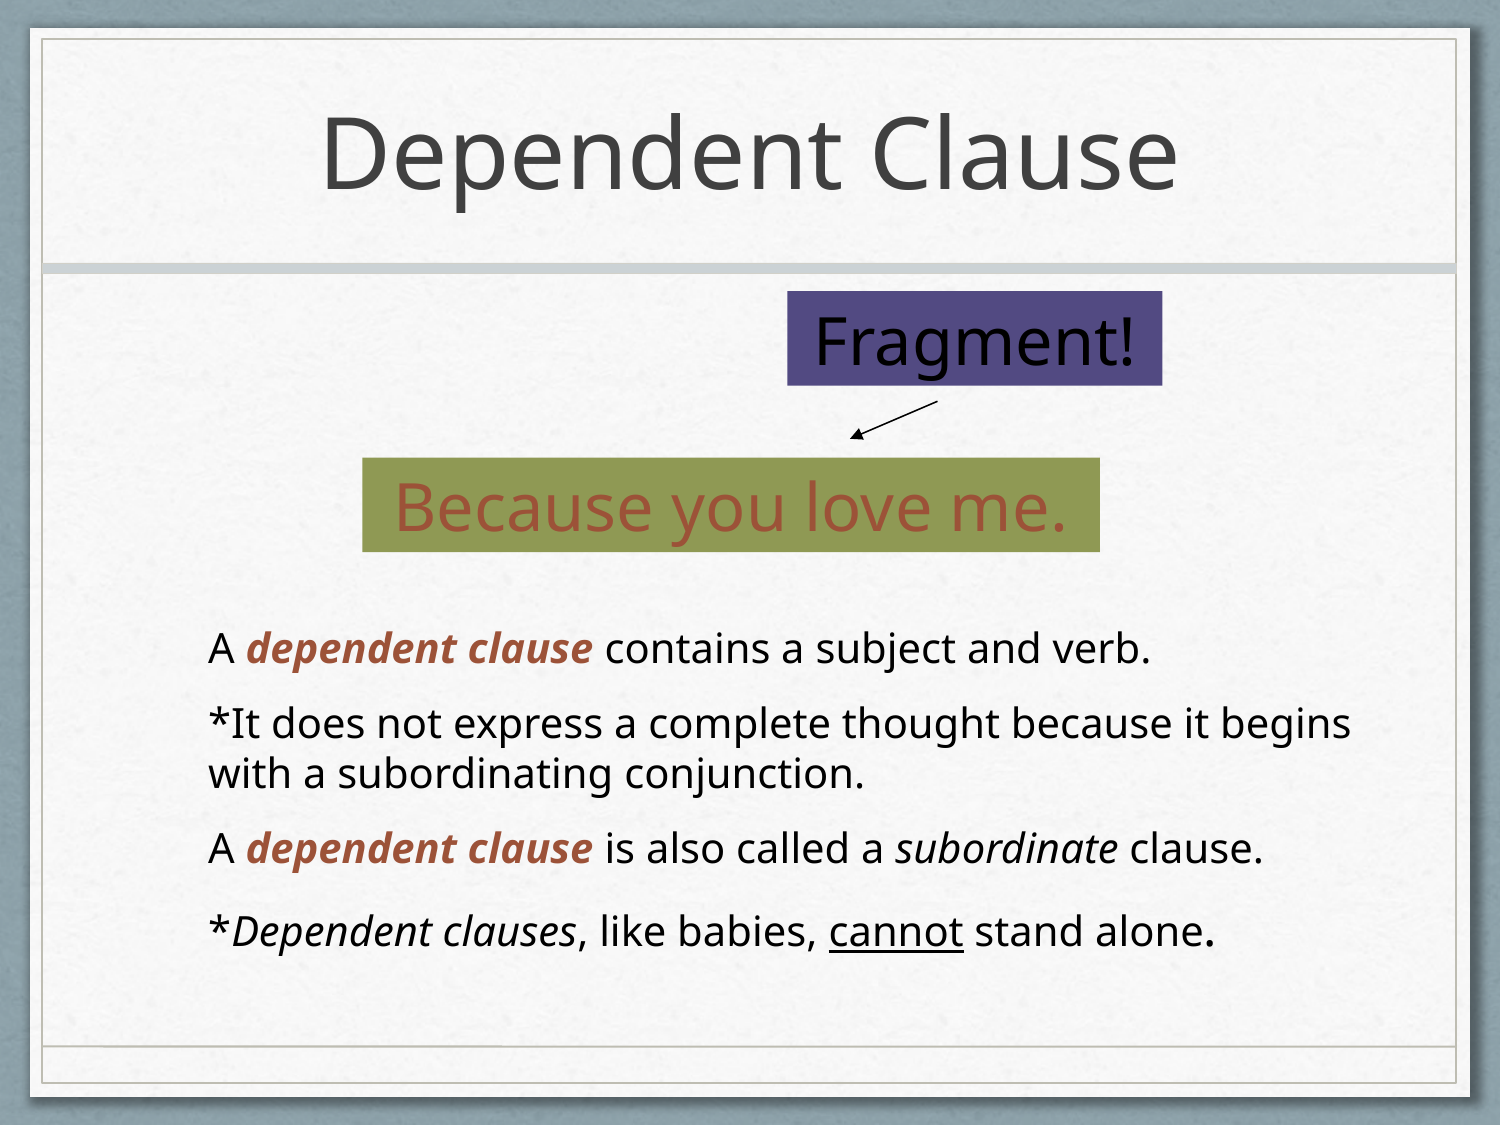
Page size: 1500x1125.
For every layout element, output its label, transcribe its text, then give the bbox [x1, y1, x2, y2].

text_box A dependent clause contains a subject and verb. *It does not express a complete thought because it begins with a subordinating conjunction. A dependent clause is also called a subordinate clause. *Dependent clauses, like babies, cannot stand alone. [193, 614, 1382, 964]
picture [30, 28, 1470, 1097]
text_box Because you love me. [362, 457, 1100, 553]
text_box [786, 290, 1163, 440]
title Dependent Clause [147, 40, 1353, 260]
